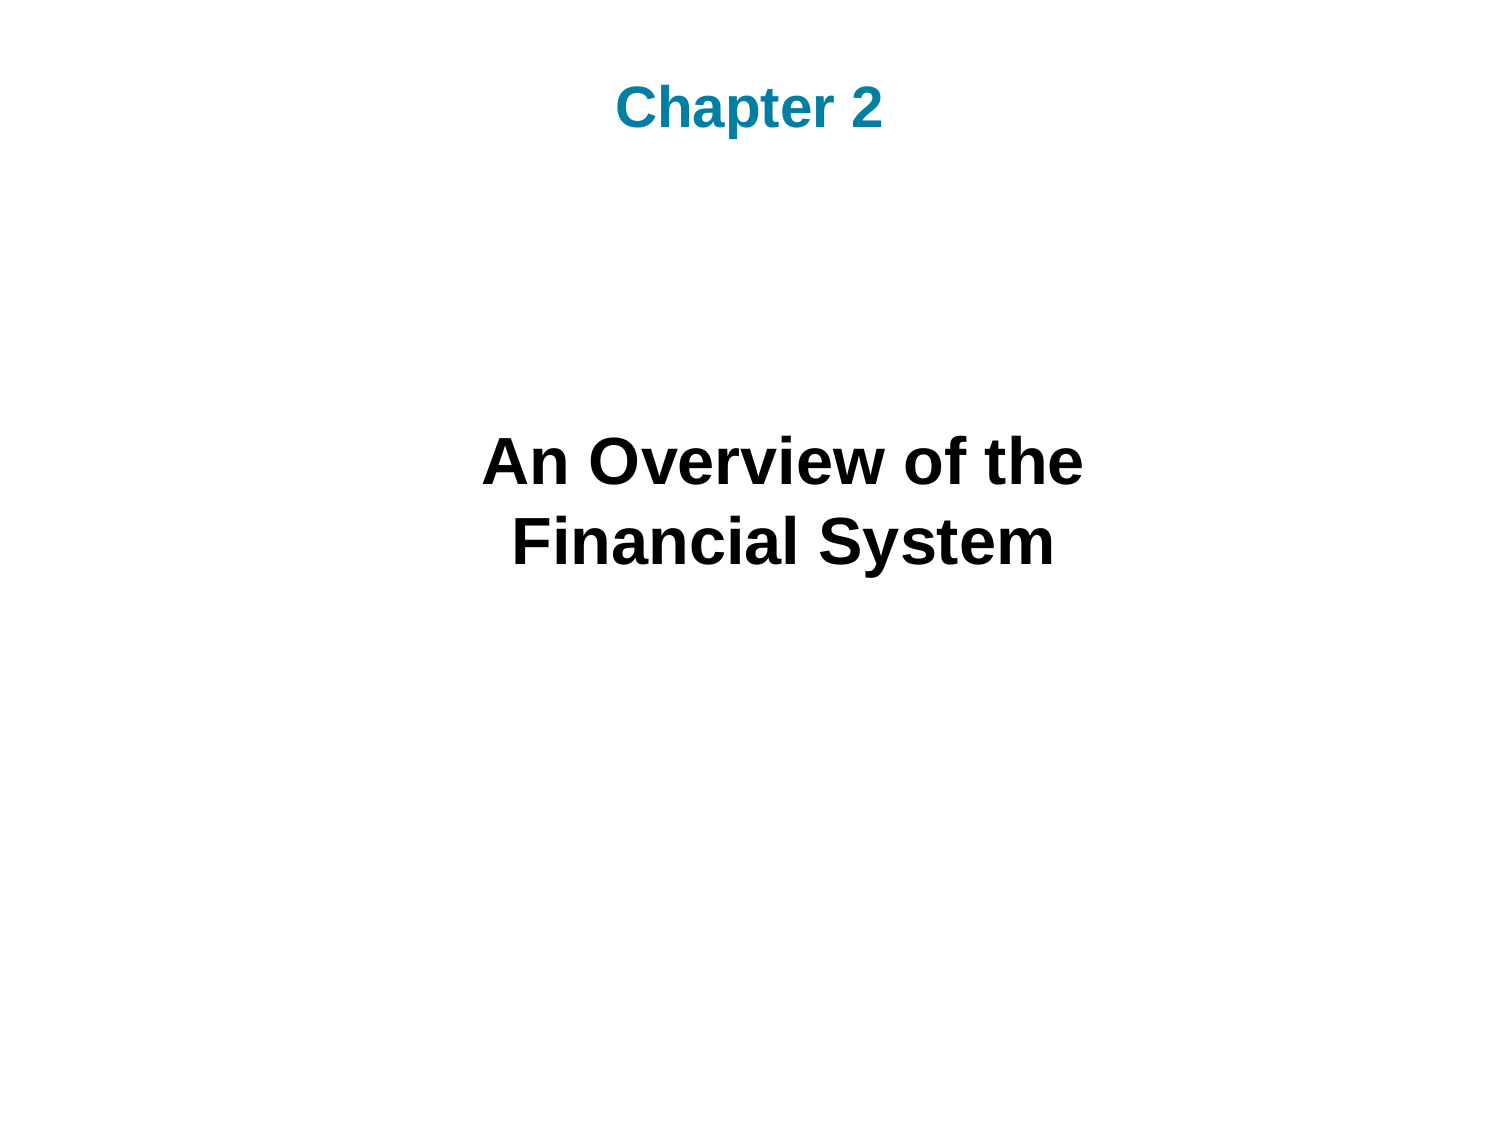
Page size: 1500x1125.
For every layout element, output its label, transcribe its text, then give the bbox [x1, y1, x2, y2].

list An Overview of the Financial System [341, 402, 1227, 696]
title Chapter 2 [75, 23, 1425, 186]
